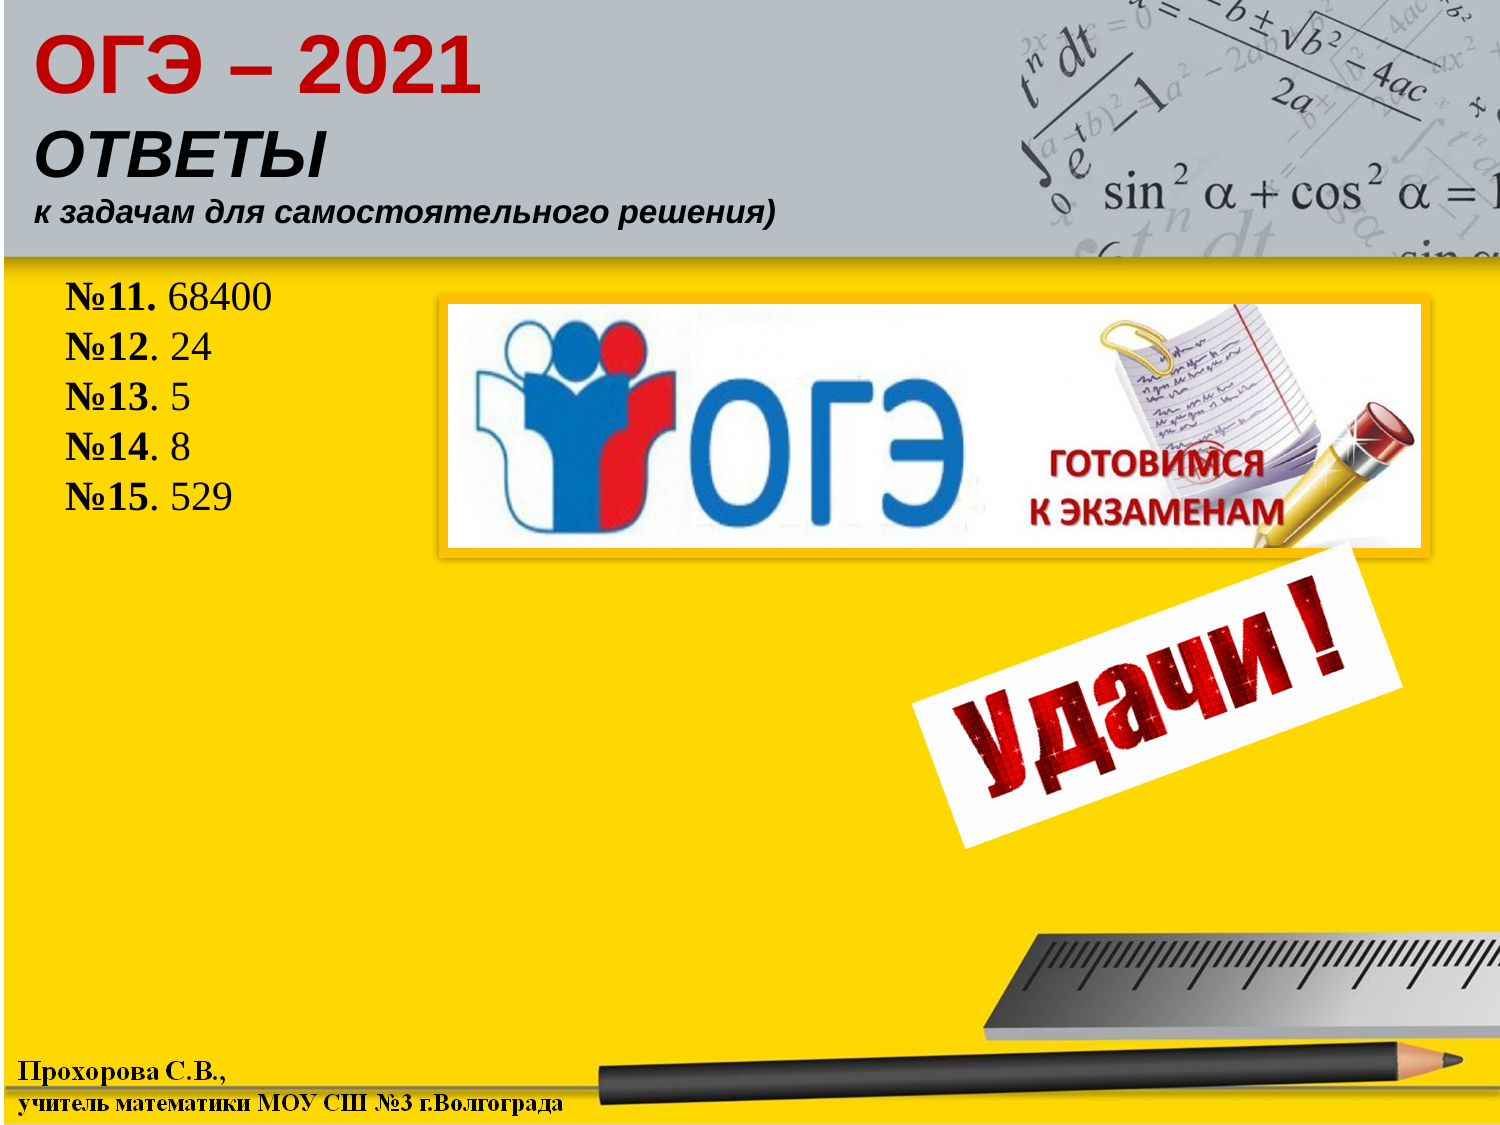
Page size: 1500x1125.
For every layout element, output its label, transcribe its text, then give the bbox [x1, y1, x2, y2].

text_box №11. 68400 №12. 24 №13. 5 №14. 8 №15. 529 [50, 261, 367, 526]
picture [0, 0, 1500, 1125]
text_box ОГЭ – 2021 ОТВЕТЫ к задачам для самостоятельного решения) [19, 2, 1015, 238]
